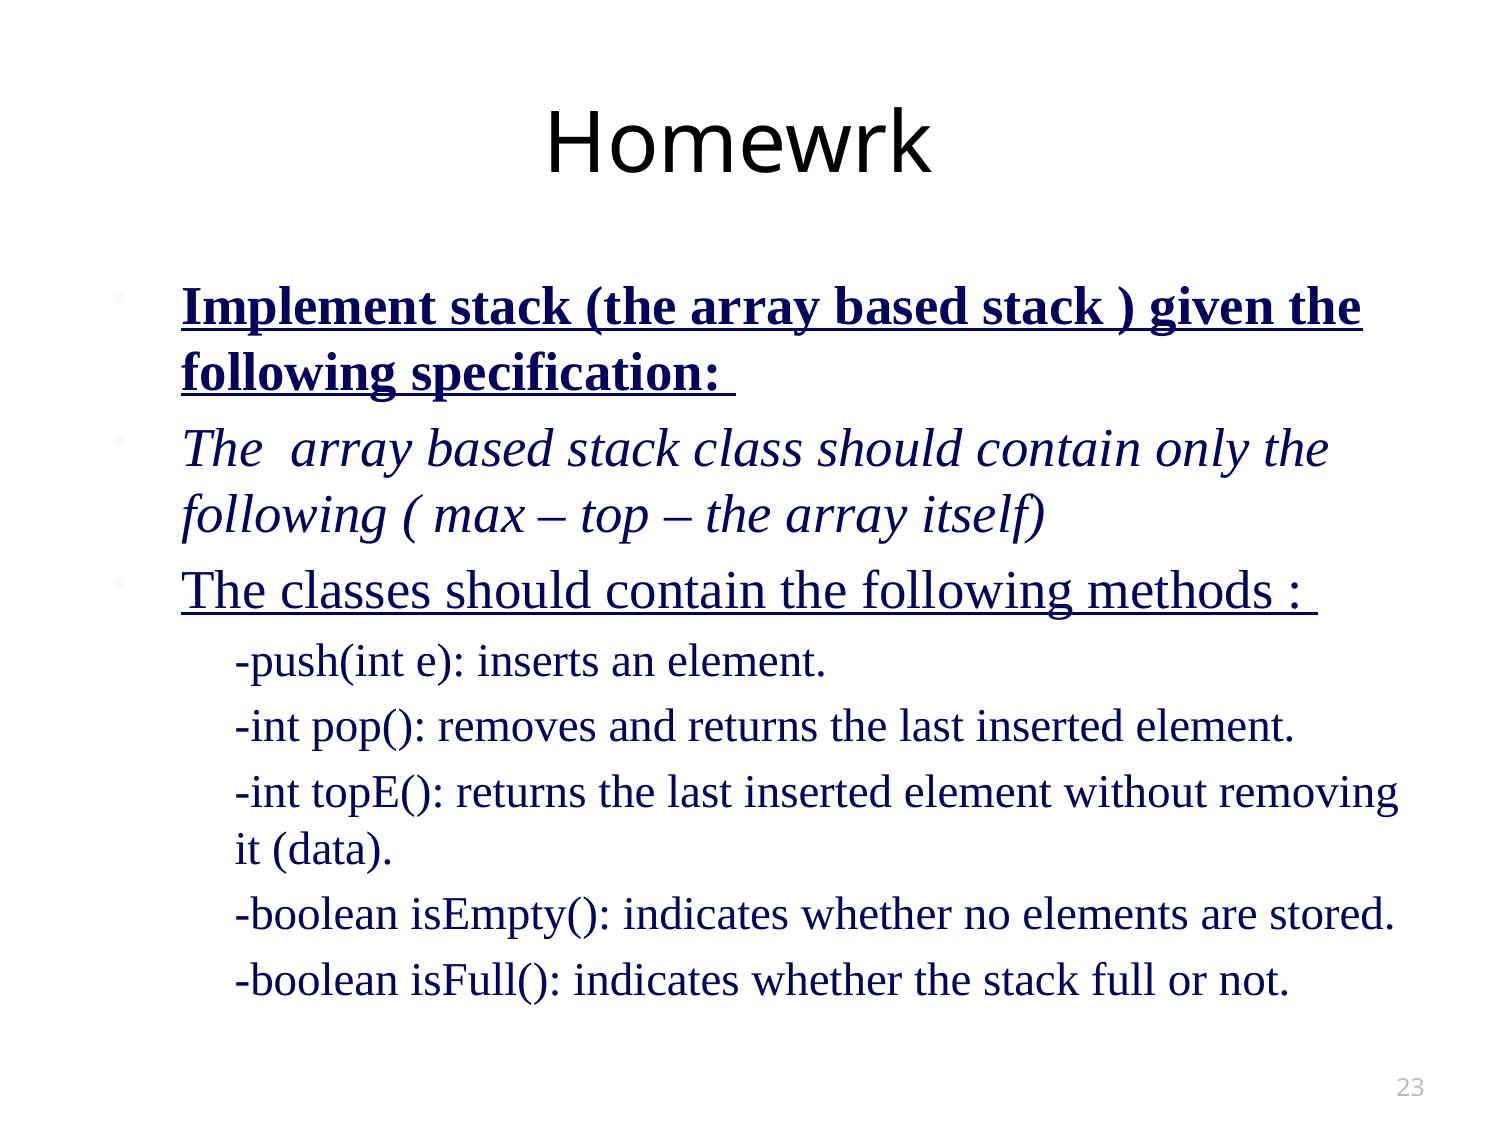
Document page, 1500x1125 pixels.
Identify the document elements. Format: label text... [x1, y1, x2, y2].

slide_number 23 [1299, 1052, 1425, 1113]
list Implement stack (the array based stack ) given the following specification: The array based stack class should contain only the following ( max – top – the array itself) The classes should contain the following methods : -push(int e): inserts an element. -int pop(): removes and returns the last inserted element. -int topE(): returns the last inserted element without removing it (data). -boolean isEmpty(): indicates whether no elements are stored. -boolean isFull(): indicates whether the stack full or not. [75, 262, 1425, 1035]
title Homewrk [75, 45, 1425, 233]
